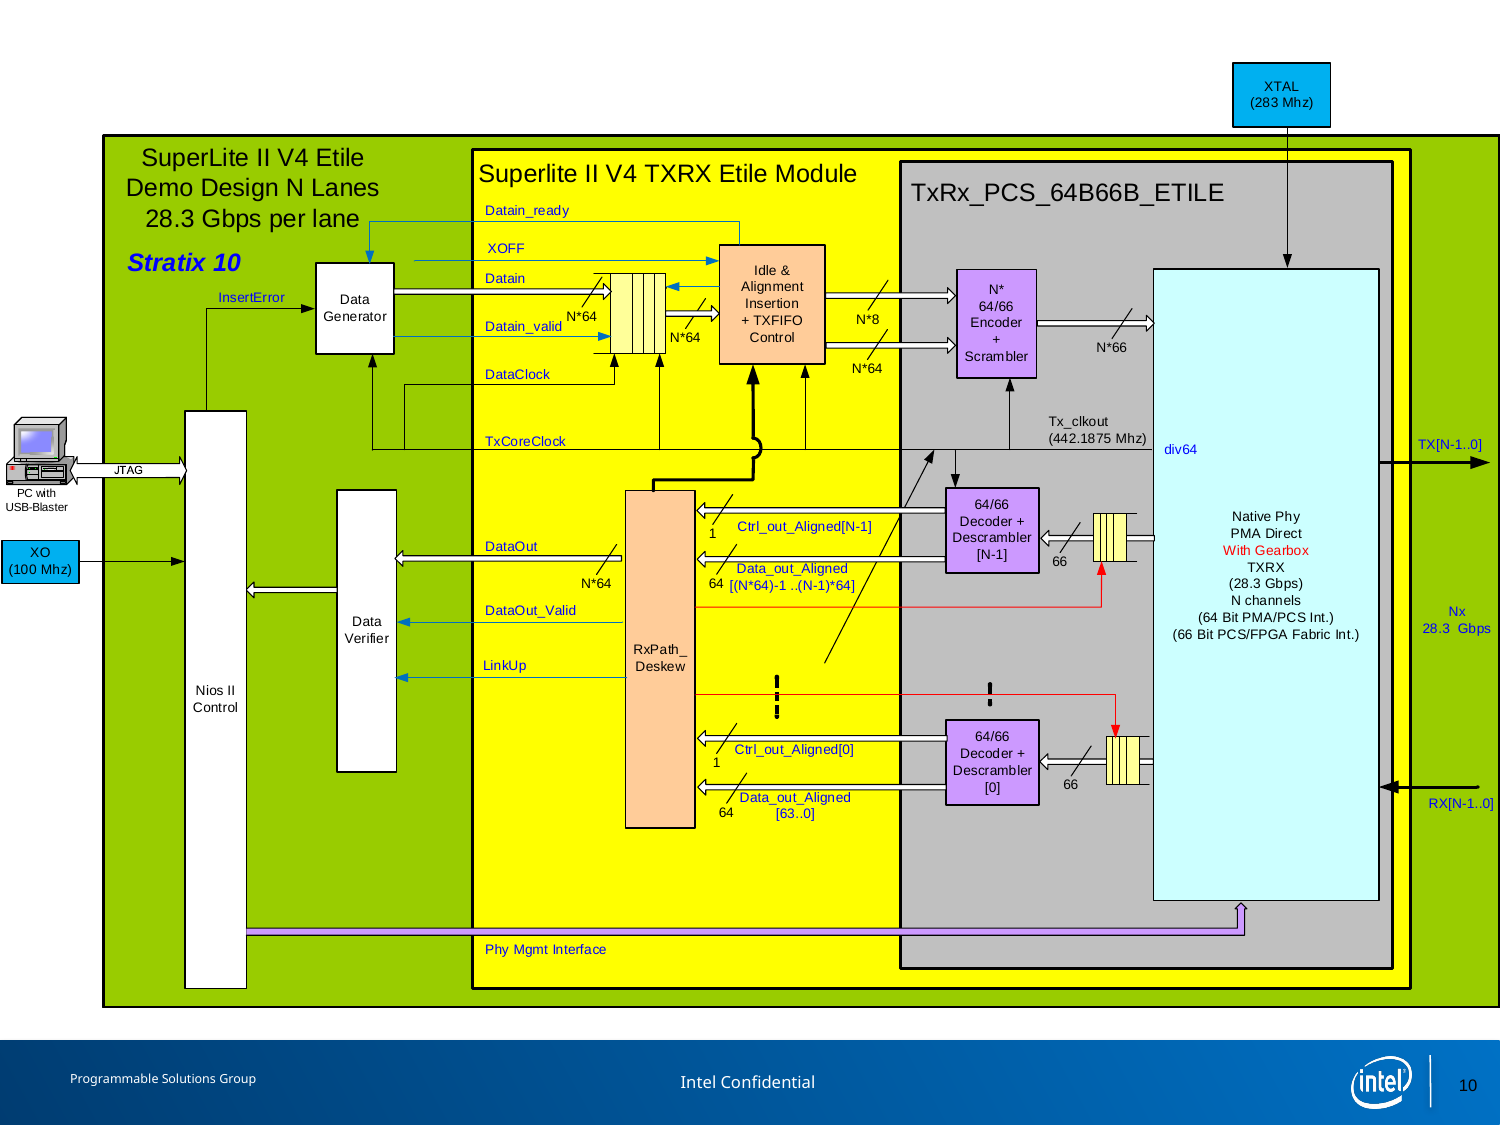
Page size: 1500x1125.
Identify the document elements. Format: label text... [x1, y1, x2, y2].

slide_number 10 [1127, 1055, 1478, 1116]
picture [0, 62, 1500, 1008]
